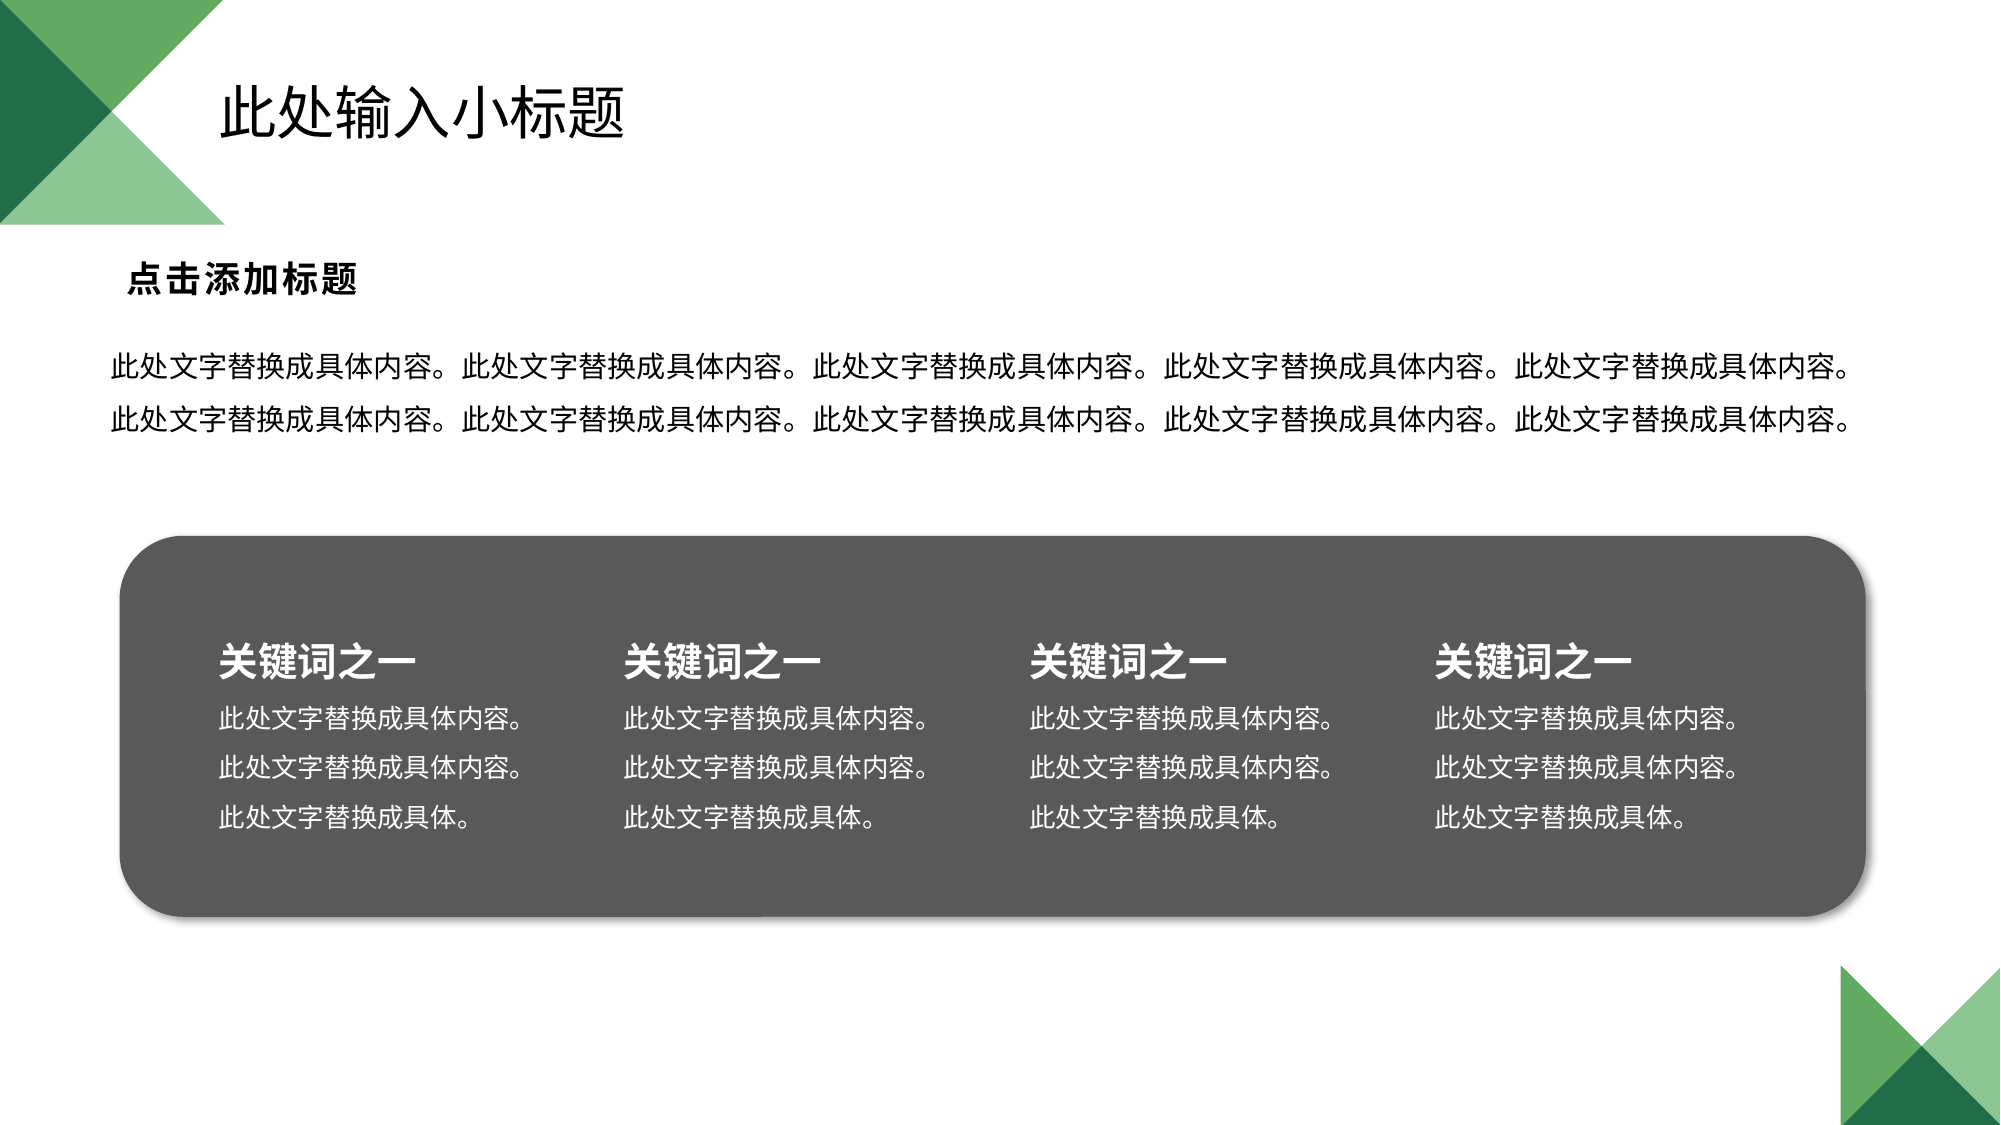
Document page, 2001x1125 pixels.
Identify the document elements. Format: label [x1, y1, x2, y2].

text_box [0, 0, 2000, 1125]
